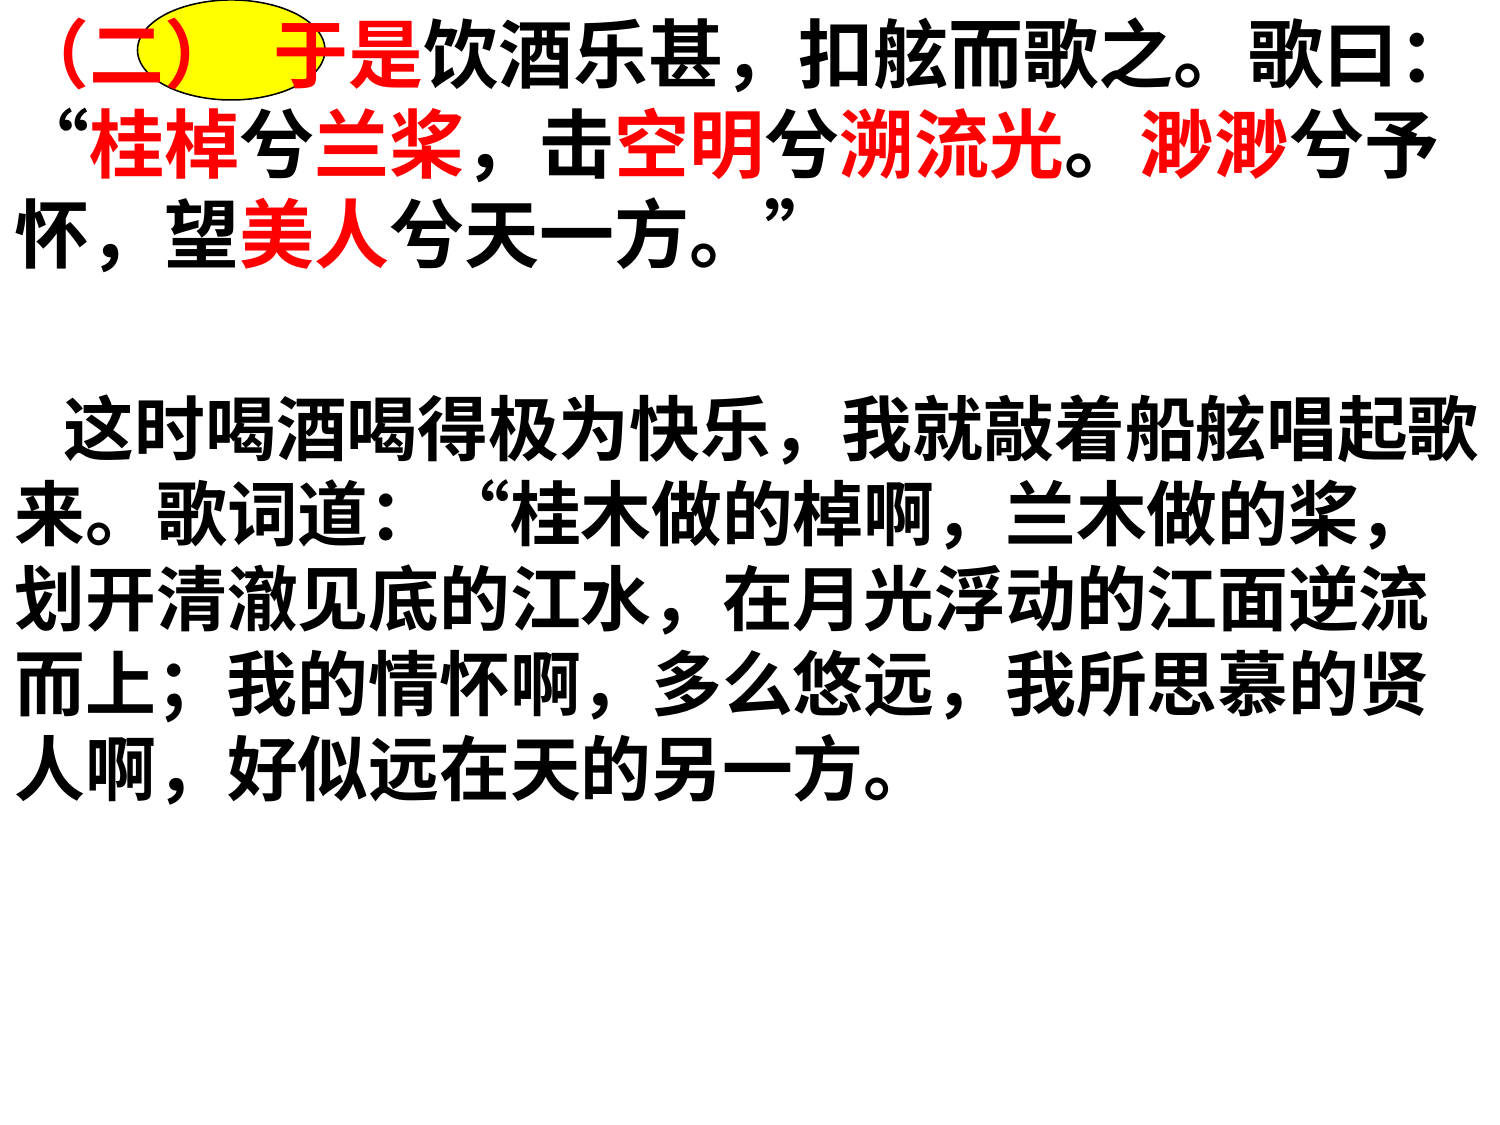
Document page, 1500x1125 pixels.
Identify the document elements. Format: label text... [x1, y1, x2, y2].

text_box 这时喝酒喝得极为快乐，我就敲着船舷唱起歌来。歌词道：“桂木做的棹啊，兰木做的桨，划开清澈见底的江水，在月光浮动的江面逆流而上；我的情怀啊，多么悠远，我所思慕的贤人啊，好似远在天的另一方。 [0, 337, 1500, 925]
text_box （二） 于是饮酒乐甚，扣舷而歌之。歌曰：“桂棹兮兰桨，击空明兮溯流光。渺渺兮予怀，望美人兮天一方。” 于是：在这个时候 桂棹：桂树做的棹 兰桨：木兰树做的桨 空明：指映照着月色的清澈透明的江水 溯：逆流而上 流光：指江面上随波浮动的月光 渺渺：悠远 美人：指内心所思慕的贤人。 [0, 0, 1500, 337]
